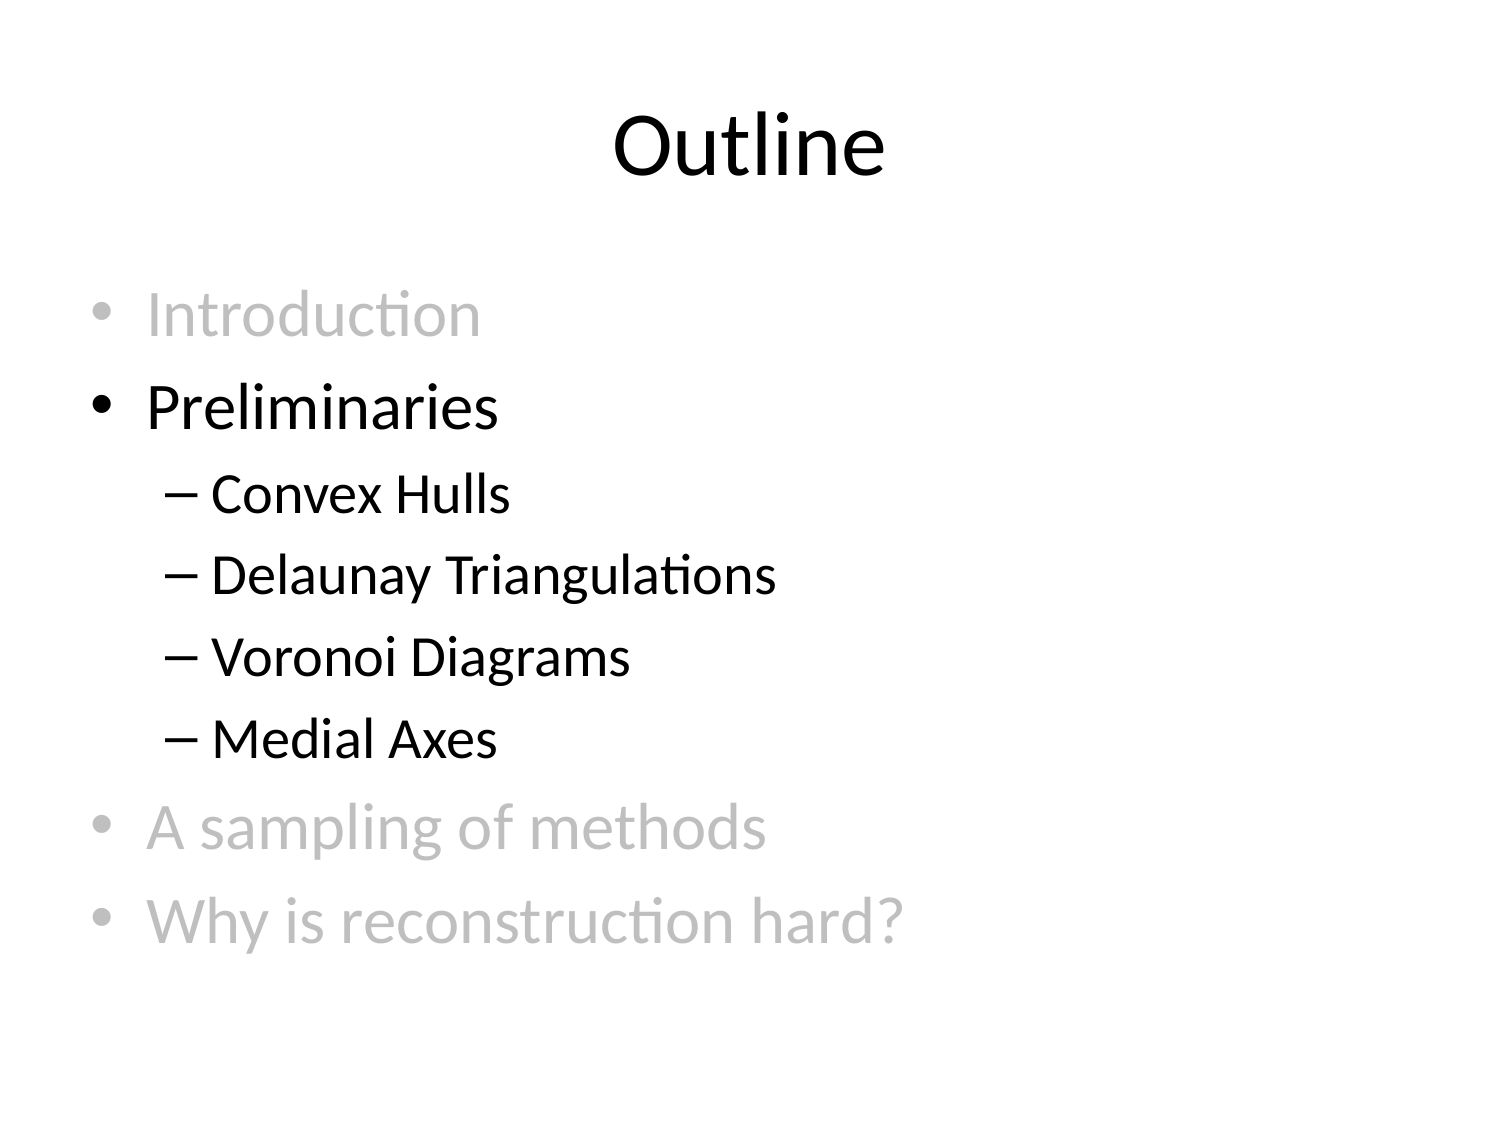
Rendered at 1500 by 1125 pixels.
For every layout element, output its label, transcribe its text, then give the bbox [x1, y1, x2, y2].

title Outline [75, 45, 1425, 233]
list Introduction Preliminaries Convex Hulls Delaunay Triangulations Voronoi Diagrams Medial Axes A sampling of methods Why is reconstruction hard? [75, 262, 1425, 1005]
